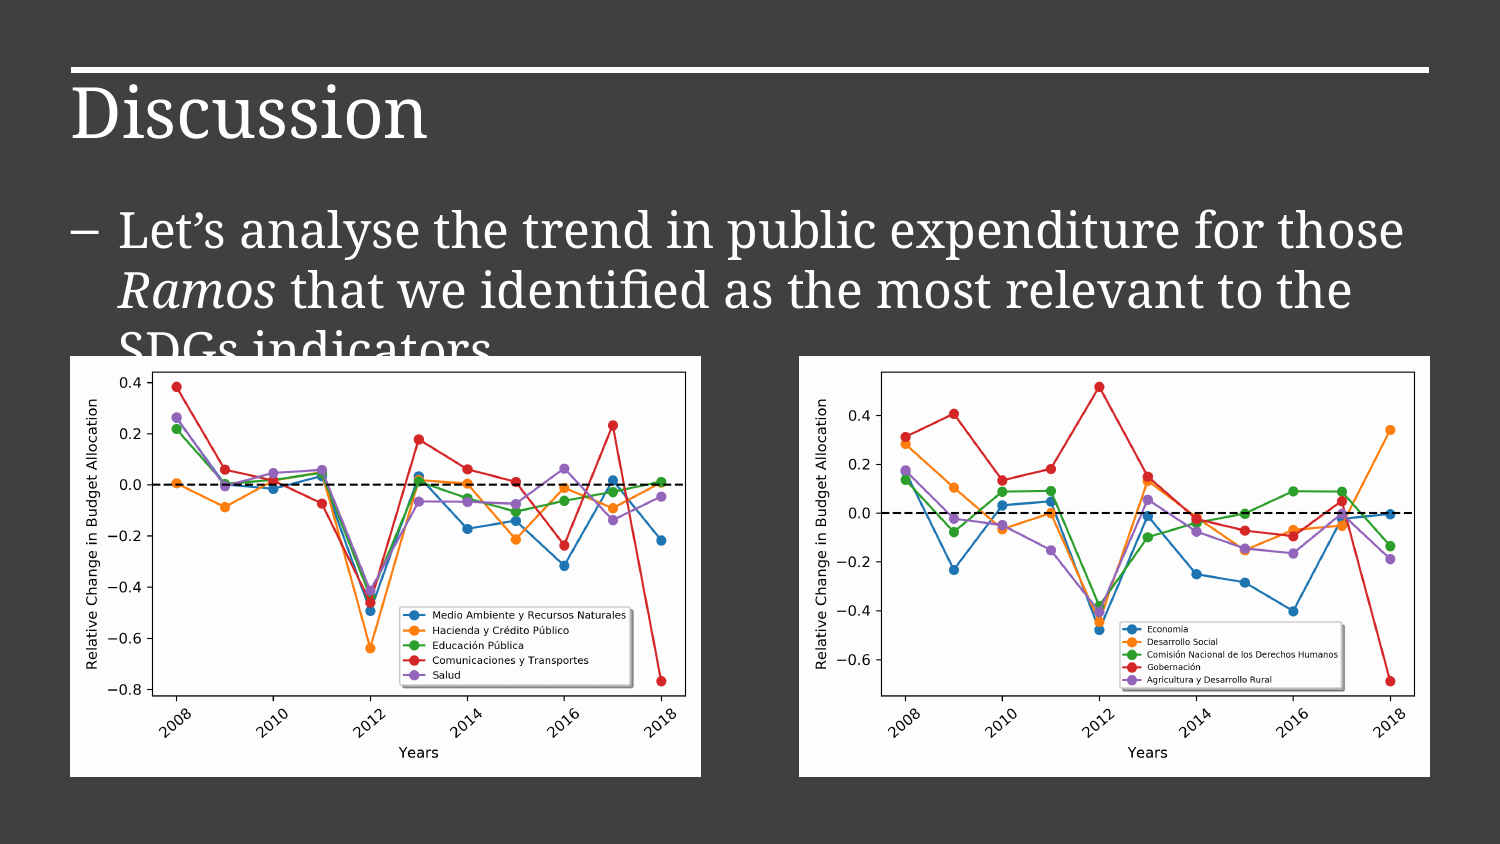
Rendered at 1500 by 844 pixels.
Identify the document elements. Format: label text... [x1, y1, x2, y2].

picture [798, 355, 1430, 777]
picture [70, 355, 701, 777]
list Discussion [70, 67, 1430, 183]
list Let’s analyse the trend in public expenditure for those Ramos that we identified as the most relevant to the SDGs indicators. [70, 198, 1430, 720]
